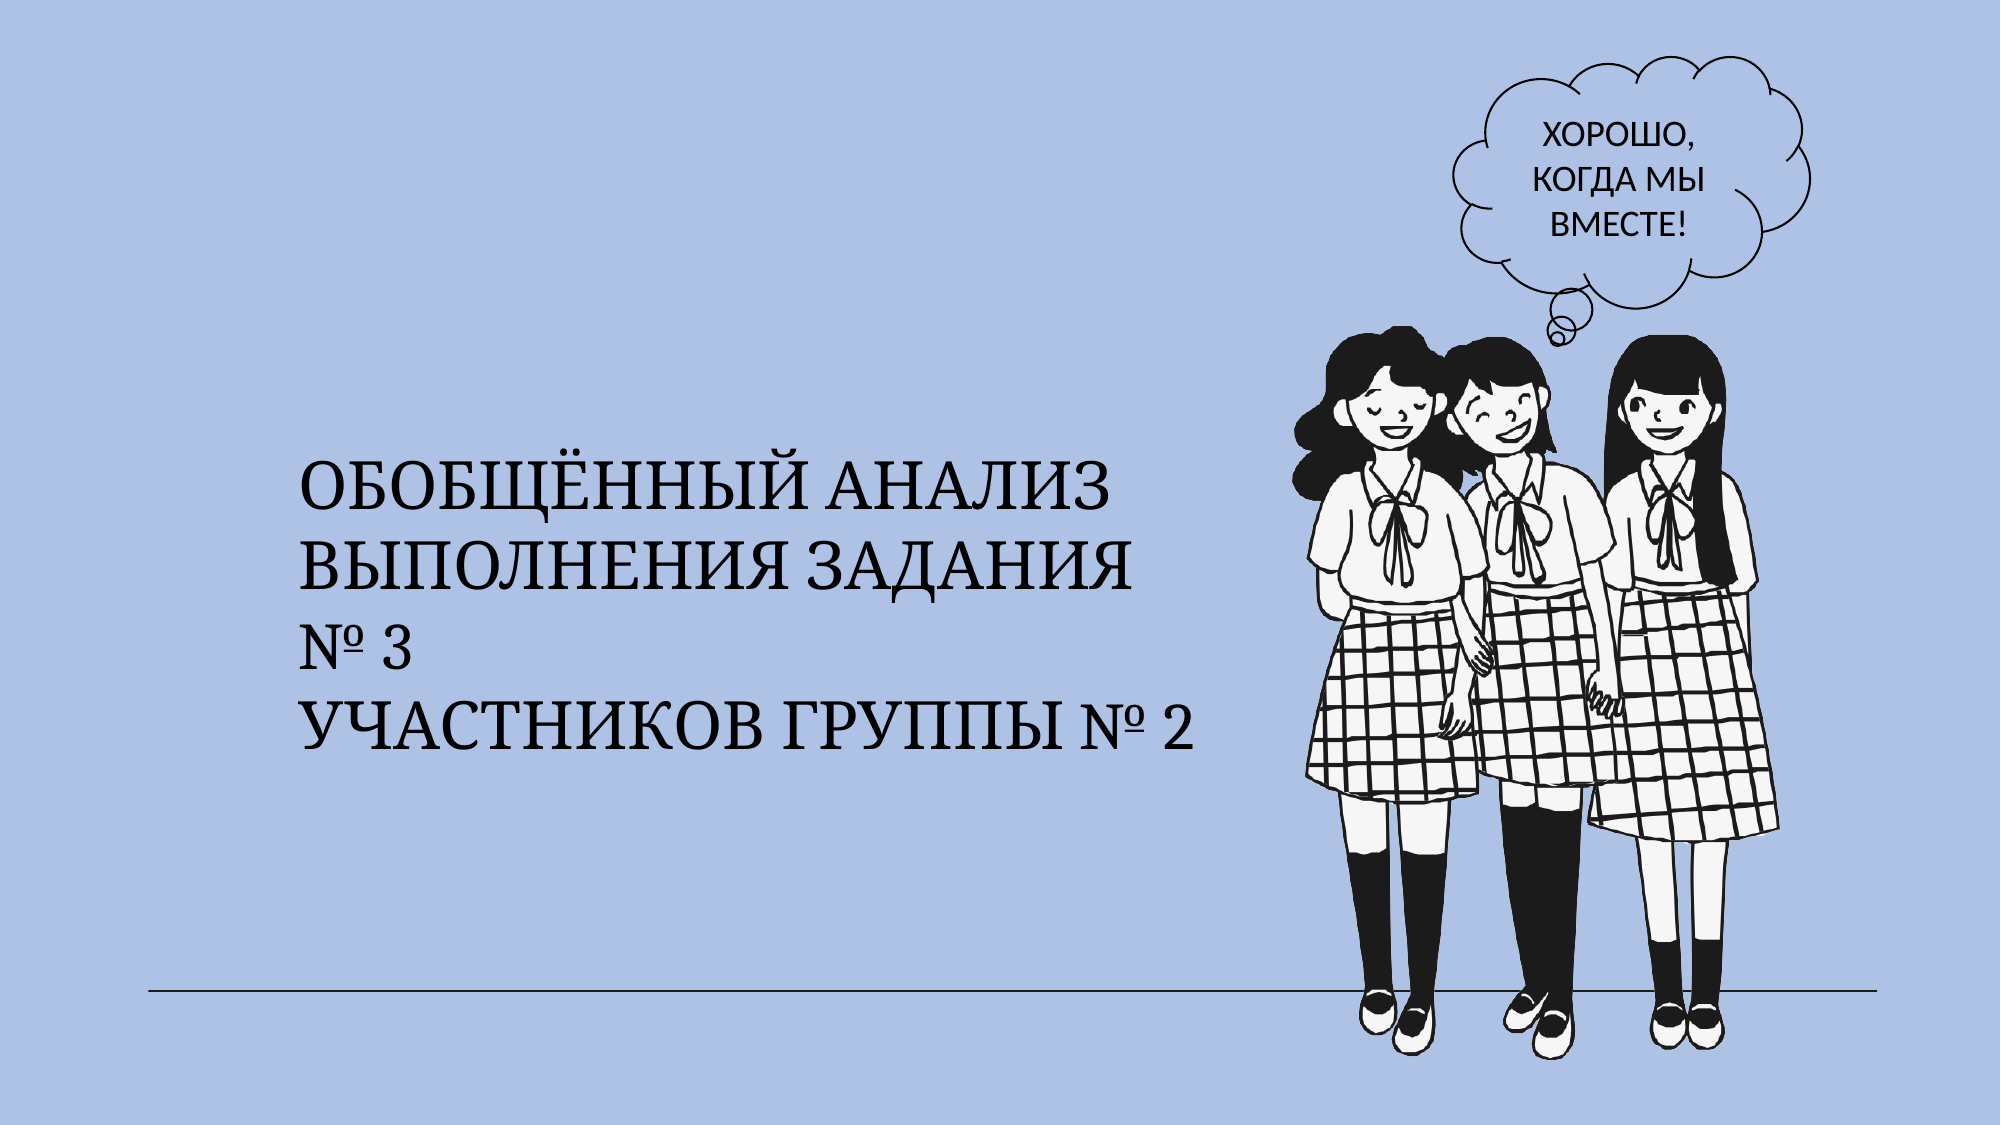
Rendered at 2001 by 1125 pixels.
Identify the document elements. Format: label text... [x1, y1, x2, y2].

text_box ХОРОШО, КОГДА МЫ ВМЕСТЕ! [1452, 55, 1812, 326]
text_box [148, 326, 1878, 1060]
